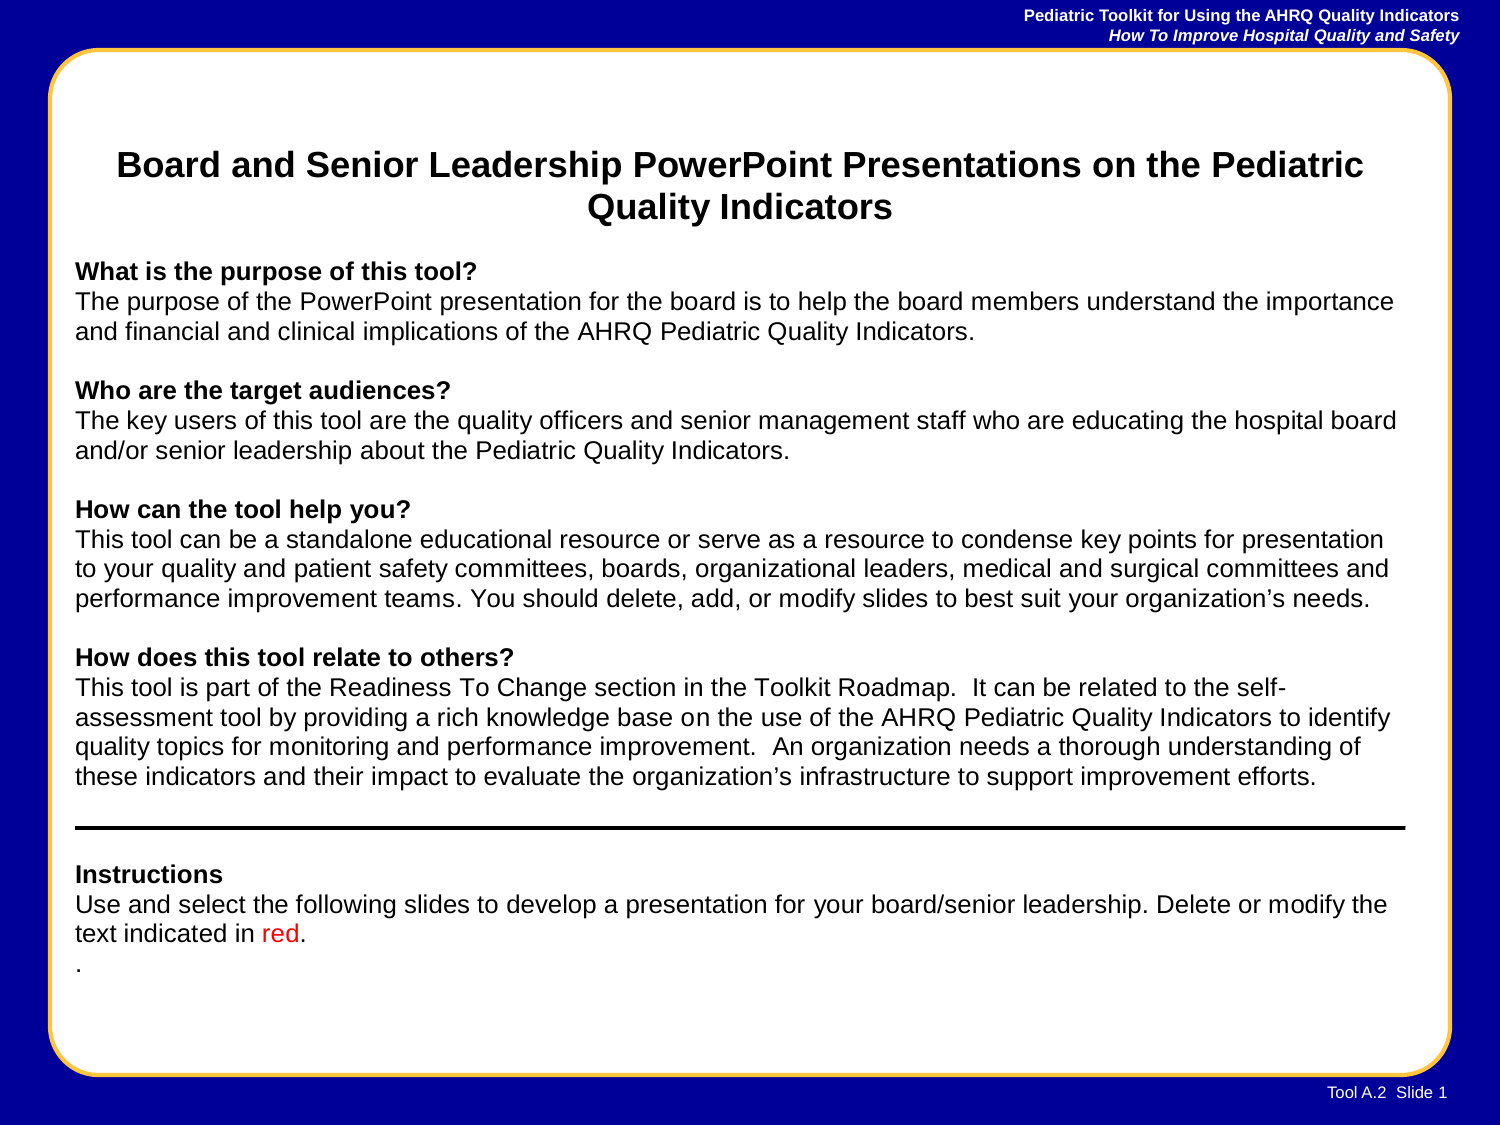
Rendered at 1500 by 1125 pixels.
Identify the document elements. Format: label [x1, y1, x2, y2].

text_box [74, 144, 1406, 1026]
